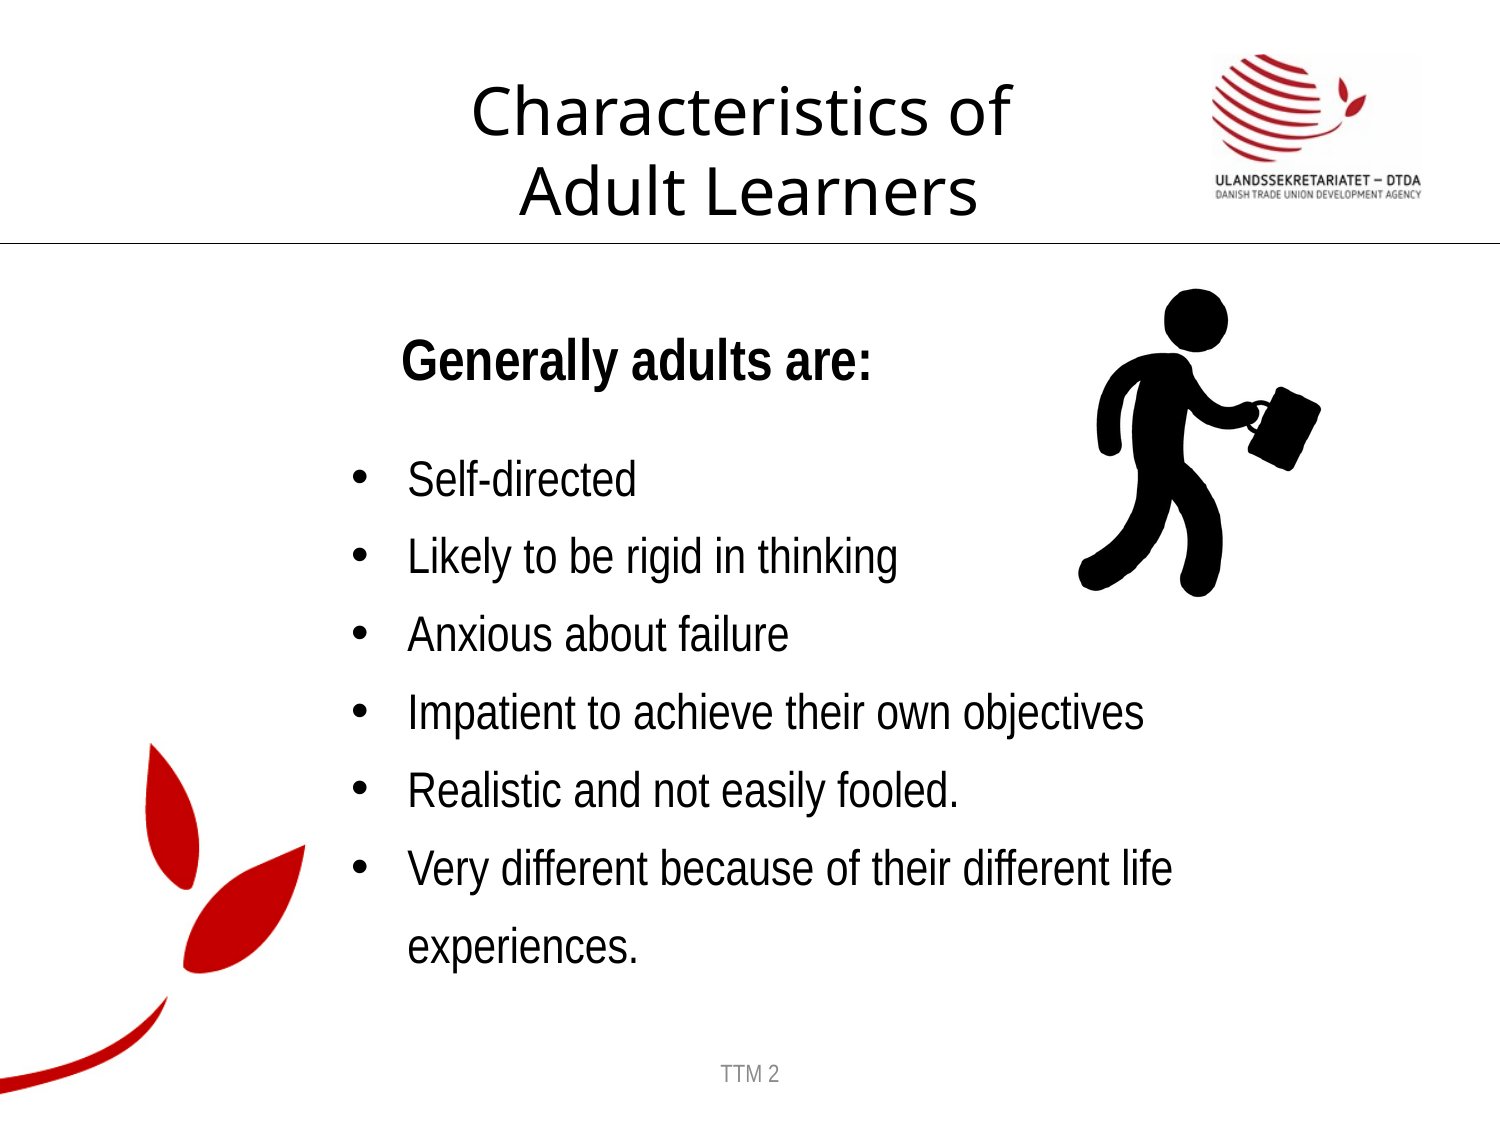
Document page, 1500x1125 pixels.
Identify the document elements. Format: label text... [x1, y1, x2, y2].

title Characteristics of Adult Learners [112, 54, 1388, 242]
footer TTM 2 [512, 1060, 988, 1103]
picture [1056, 266, 1353, 615]
text_box Self-directed Likely to be rigid in thinking Anxious about failure Impatient to achieve their own objectives Realistic and not easily fooled. Very different because of their different life experiences. [336, 420, 1270, 1060]
picture [1212, 54, 1423, 199]
picture [0, 741, 313, 1118]
text_box Generally adults are: [386, 314, 889, 400]
